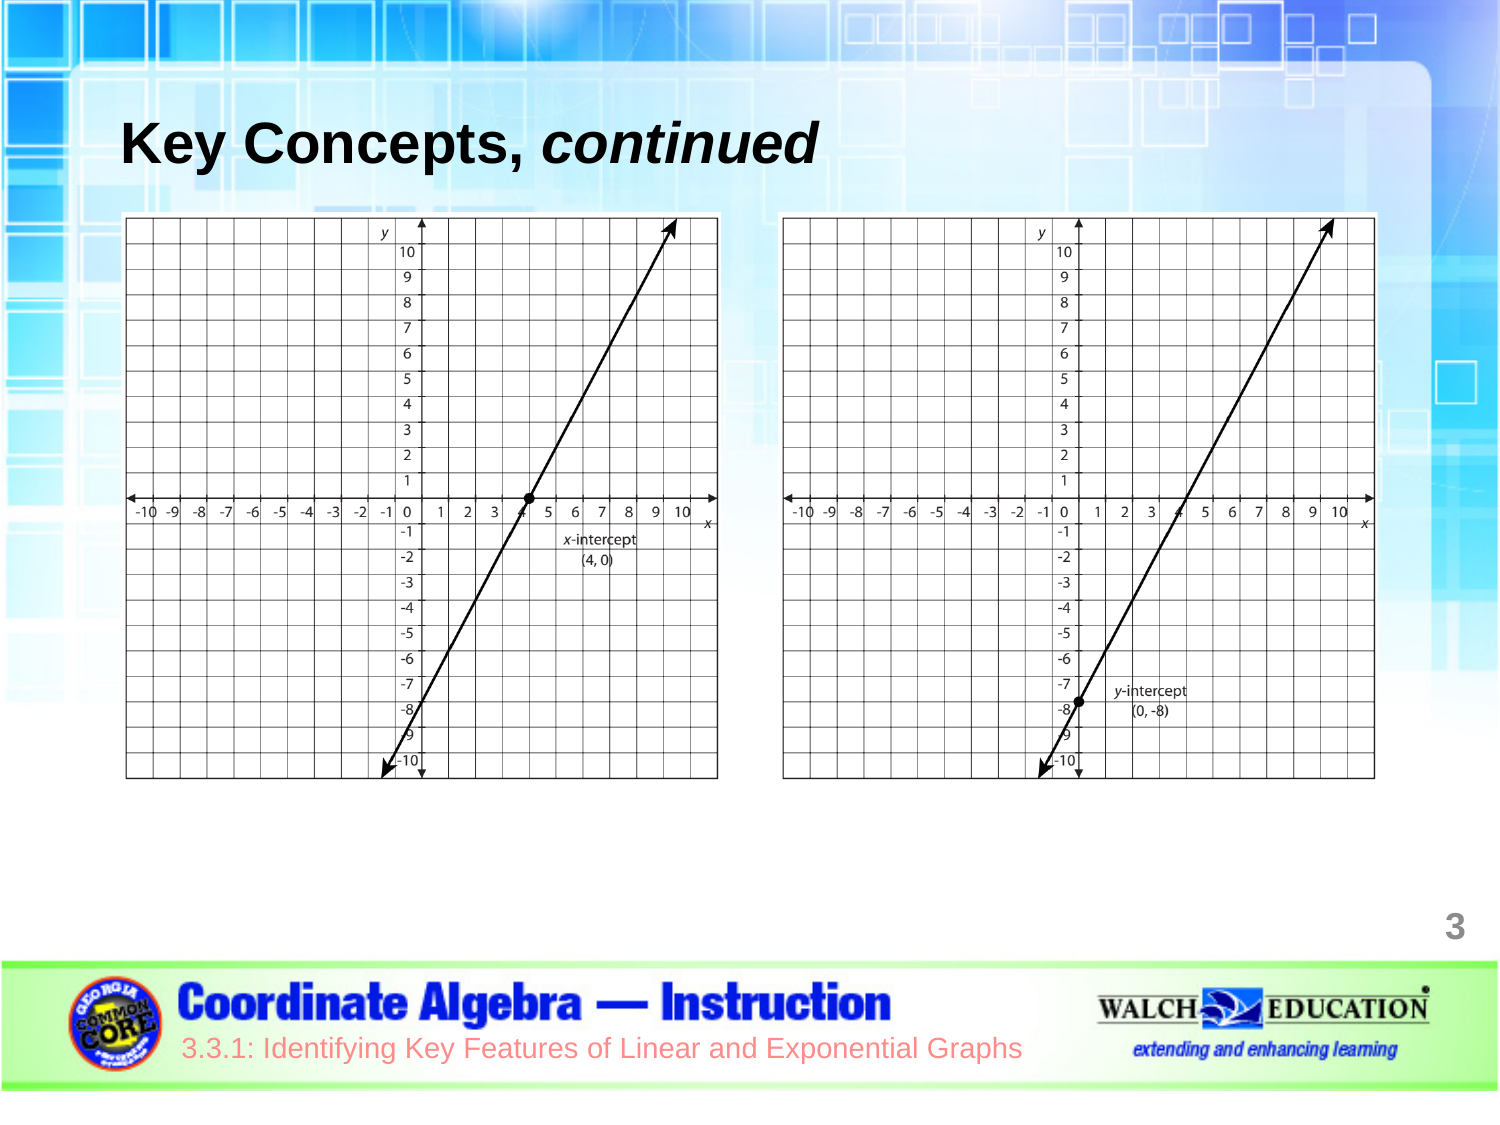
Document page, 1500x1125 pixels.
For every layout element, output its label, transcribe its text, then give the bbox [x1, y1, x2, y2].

slide_number 3 [1361, 901, 1481, 949]
picture [1, 0, 1500, 1091]
footer 3.3.1: Identifying Key Features of Linear and Exponential Graphs [166, 1024, 1080, 1069]
subtitle Key Concepts, continued [105, 97, 1413, 918]
